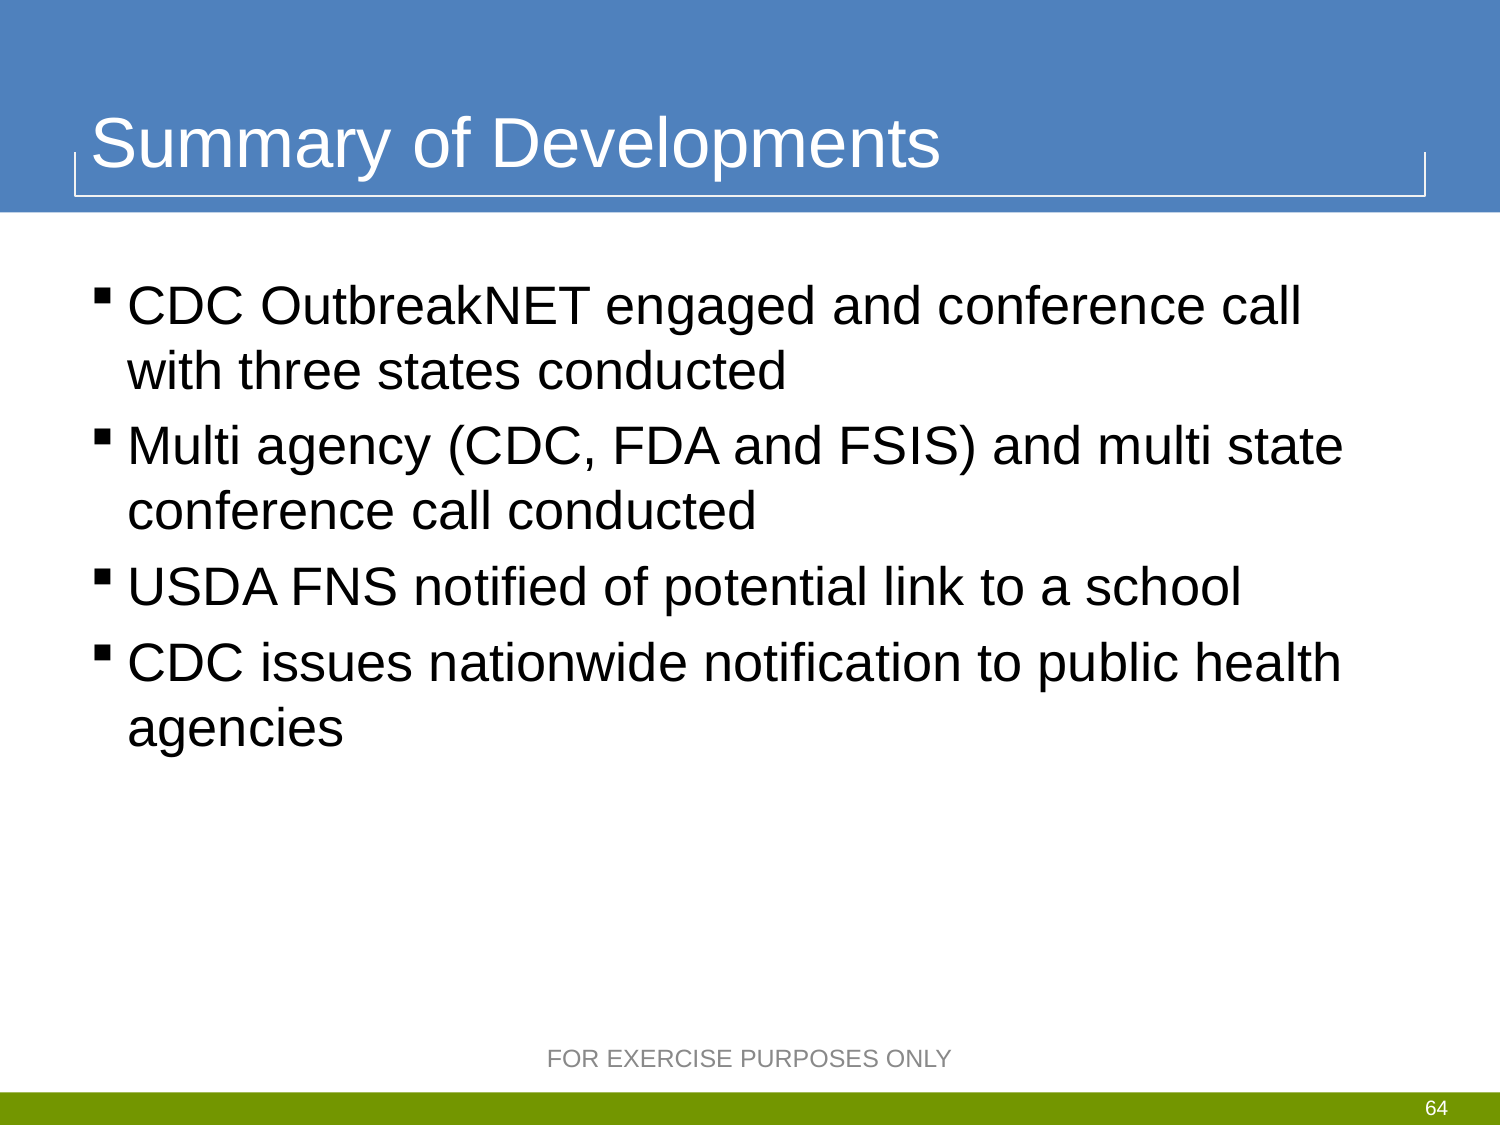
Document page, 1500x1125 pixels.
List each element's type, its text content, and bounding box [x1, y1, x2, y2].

list CDC OutbreakNET engaged and conference call with three states conducted Multi agency (CDC, FDA and FSIS) and multi state conference call conducted USDA FNS notified of potential link to a school CDC issues nationwide notification to public health agencies [74, 262, 1426, 1006]
title Summary of Developments [74, 44, 1426, 233]
footer FOR EXERCISE PURPOSES ONLY [512, 1042, 988, 1103]
